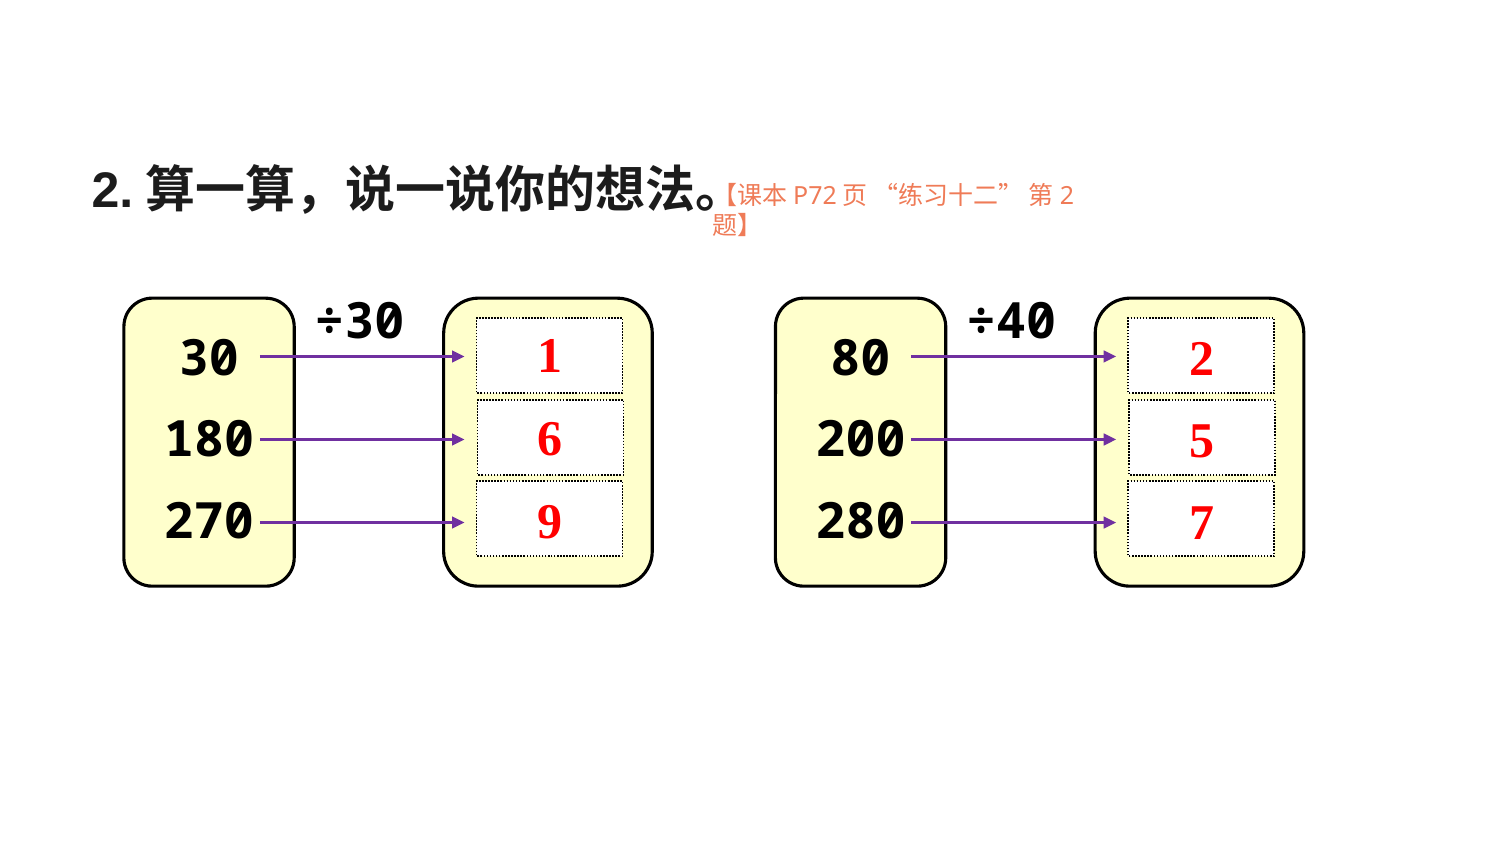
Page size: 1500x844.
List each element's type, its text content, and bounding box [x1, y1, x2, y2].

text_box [775, 280, 1304, 587]
text_box 【课本P72页 “练习十二” 第2题】 [697, 171, 1107, 247]
text_box 2.算一算，说一说你的想法。 [76, 150, 1188, 225]
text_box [123, 280, 653, 587]
